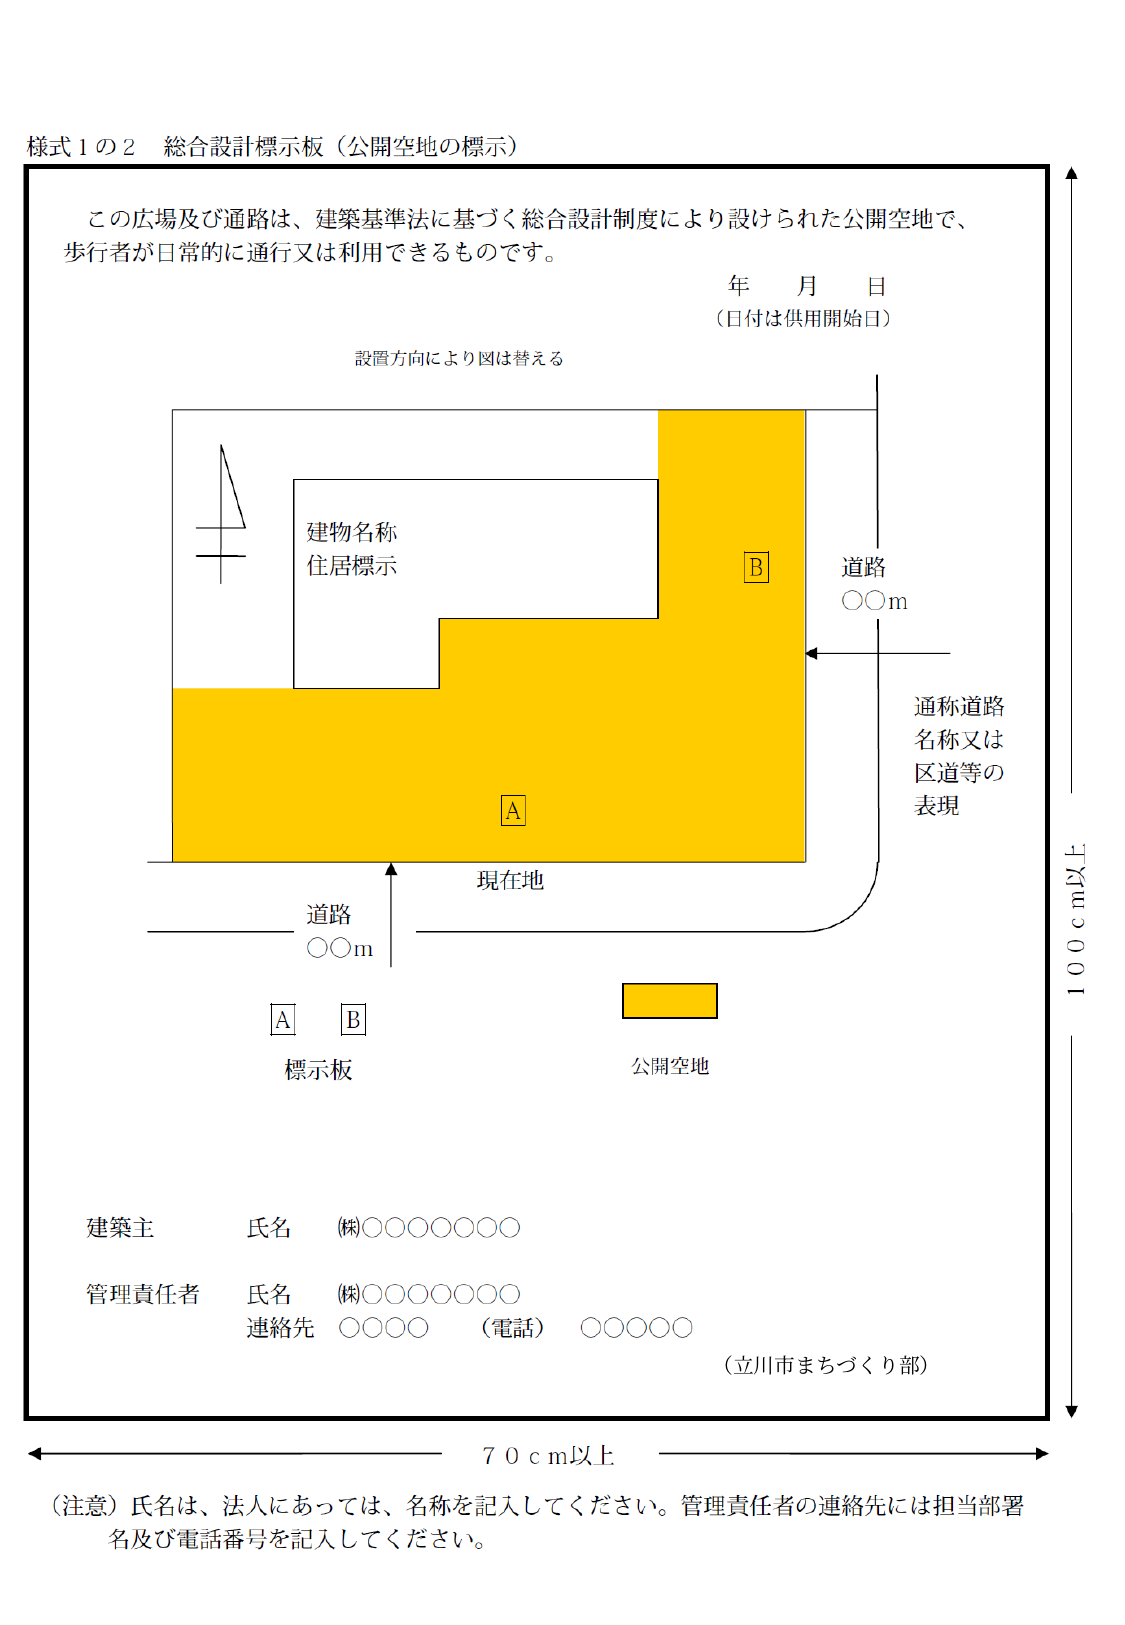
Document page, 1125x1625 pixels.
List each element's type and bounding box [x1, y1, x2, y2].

picture [15, 126, 1110, 1555]
